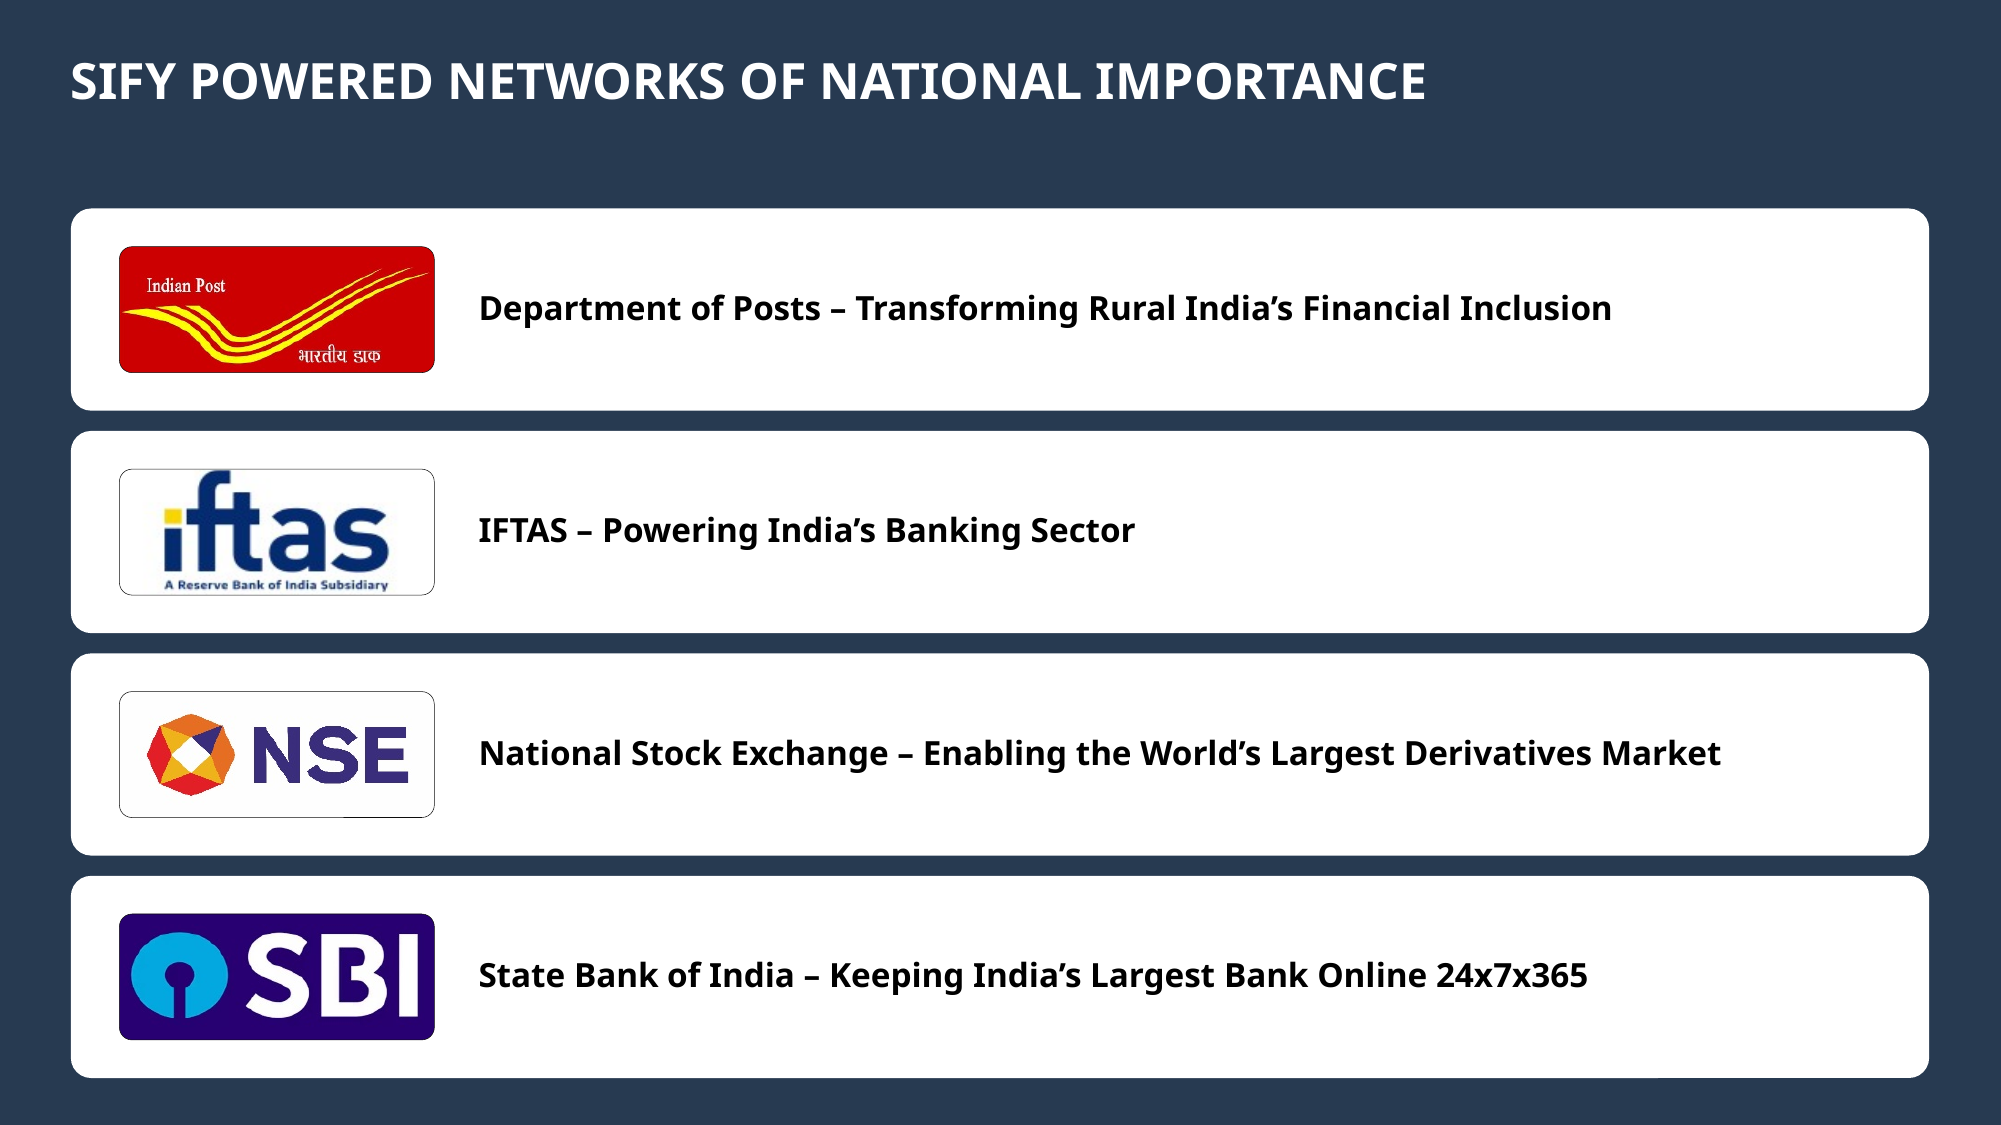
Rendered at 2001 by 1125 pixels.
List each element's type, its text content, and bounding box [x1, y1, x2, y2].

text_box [70, 208, 1930, 1079]
title Sify Powered Networks of national importance [70, 0, 1930, 181]
